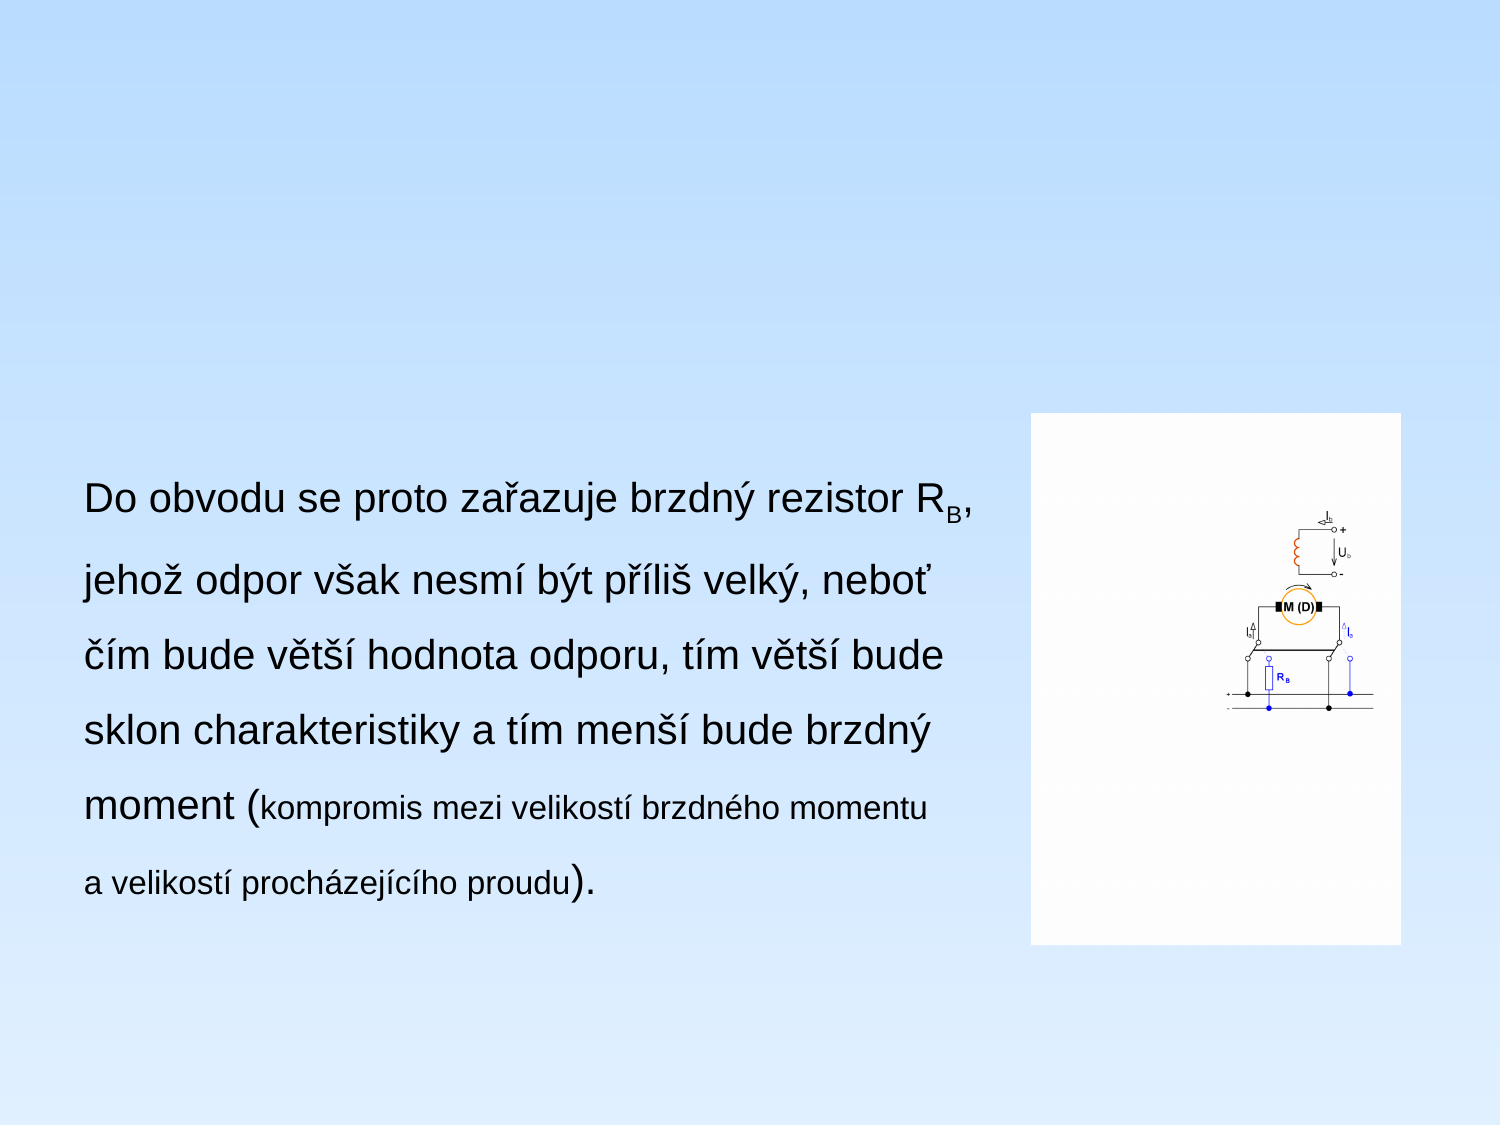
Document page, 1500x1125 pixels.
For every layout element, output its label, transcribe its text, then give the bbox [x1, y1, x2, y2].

text_box Do obvodu se proto zařazuje brzdný rezistor RB, jehož odpor však nesmí být příliš velký, neboť čím bude větší hodnota odporu, tím větší bude sklon charakteristiky a tím menší bude brzdný moment (kompromis mezi velikostí brzdného momentu a velikostí procházejícího proudu). [69, 385, 1032, 911]
picture [1031, 413, 1402, 946]
